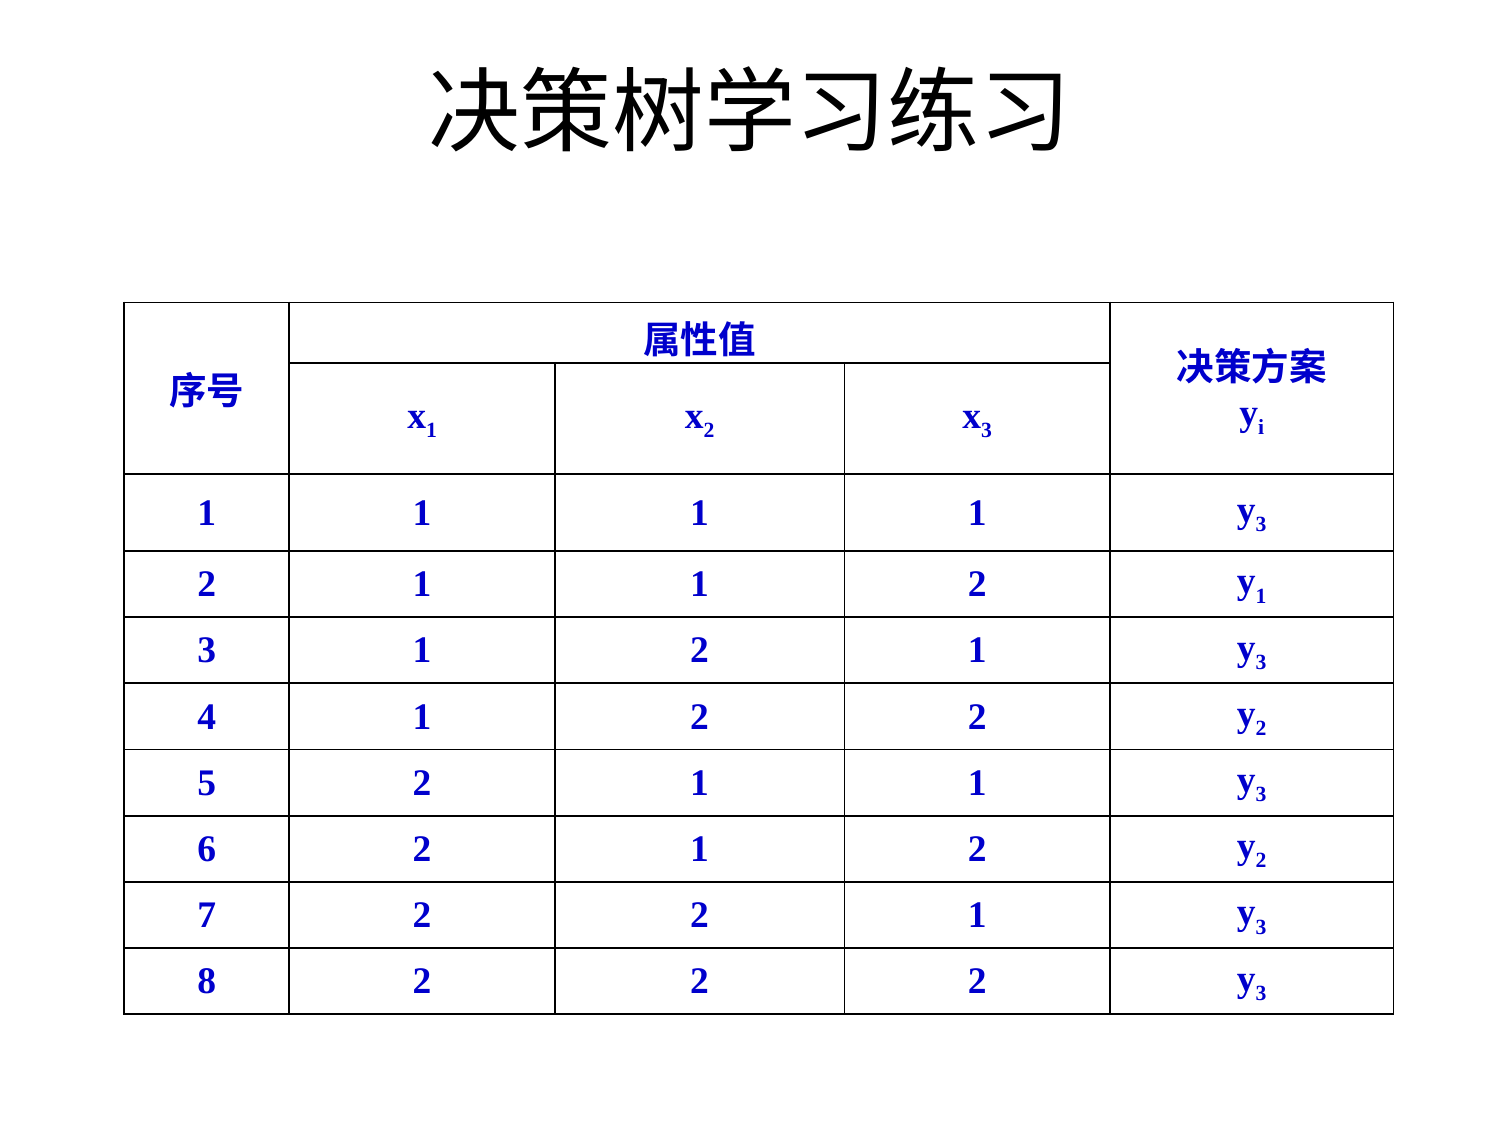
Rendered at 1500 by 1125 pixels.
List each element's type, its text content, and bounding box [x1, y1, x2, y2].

table_cell 2 [290, 750, 554, 815]
table_cell y3 [1111, 949, 1393, 1013]
table_cell 1 [290, 684, 554, 749]
table_cell y2 [1111, 684, 1393, 749]
table_header 决策方案 yi [1111, 303, 1393, 473]
table_cell 1 [556, 475, 844, 550]
table_cell y2 [1111, 817, 1393, 881]
table_cell 6 [125, 817, 288, 881]
table_cell 2 [845, 949, 1109, 1013]
table_cell y3 [1111, 883, 1393, 947]
text_box [47, 231, 1448, 997]
table_cell 1 [845, 750, 1109, 815]
table_cell 1 [290, 475, 554, 550]
table_cell 1 [845, 883, 1109, 947]
table_cell 5 [125, 750, 288, 815]
table_cell 1 [556, 750, 844, 815]
table_cell y3 [1111, 750, 1393, 815]
table_cell 2 [290, 817, 554, 881]
table_header 序号 [125, 303, 288, 473]
table_cell x3 [845, 364, 1109, 473]
table_cell y1 [1111, 552, 1393, 616]
table_cell y3 [1111, 475, 1393, 550]
table_cell 2 [845, 684, 1109, 749]
table_cell 1 [125, 475, 288, 550]
table_cell 2 [556, 684, 844, 749]
table_cell 1 [556, 552, 844, 616]
table_cell 2 [556, 949, 844, 1013]
table_cell 2 [290, 883, 554, 947]
table_cell 2 [125, 552, 288, 616]
table_cell x2 [556, 364, 844, 473]
table_cell 2 [845, 817, 1109, 881]
table_cell y3 [1111, 618, 1393, 682]
table_cell x1 [290, 364, 554, 473]
table_cell 3 [125, 618, 288, 682]
table_header 属性值 [290, 303, 1109, 362]
table_cell 1 [290, 552, 554, 616]
table_cell 2 [556, 883, 844, 947]
table_cell 2 [556, 618, 844, 682]
table_cell 1 [845, 618, 1109, 682]
table_cell 7 [125, 883, 288, 947]
table_cell 1 [556, 817, 844, 881]
table_cell 1 [845, 475, 1109, 550]
table_cell 4 [125, 684, 288, 749]
table_cell 8 [125, 949, 288, 1013]
table_cell 1 [290, 618, 554, 682]
table_cell 2 [290, 949, 554, 1013]
text_box 决策树学习练习 [74, 45, 1425, 233]
table_cell 2 [845, 552, 1109, 616]
